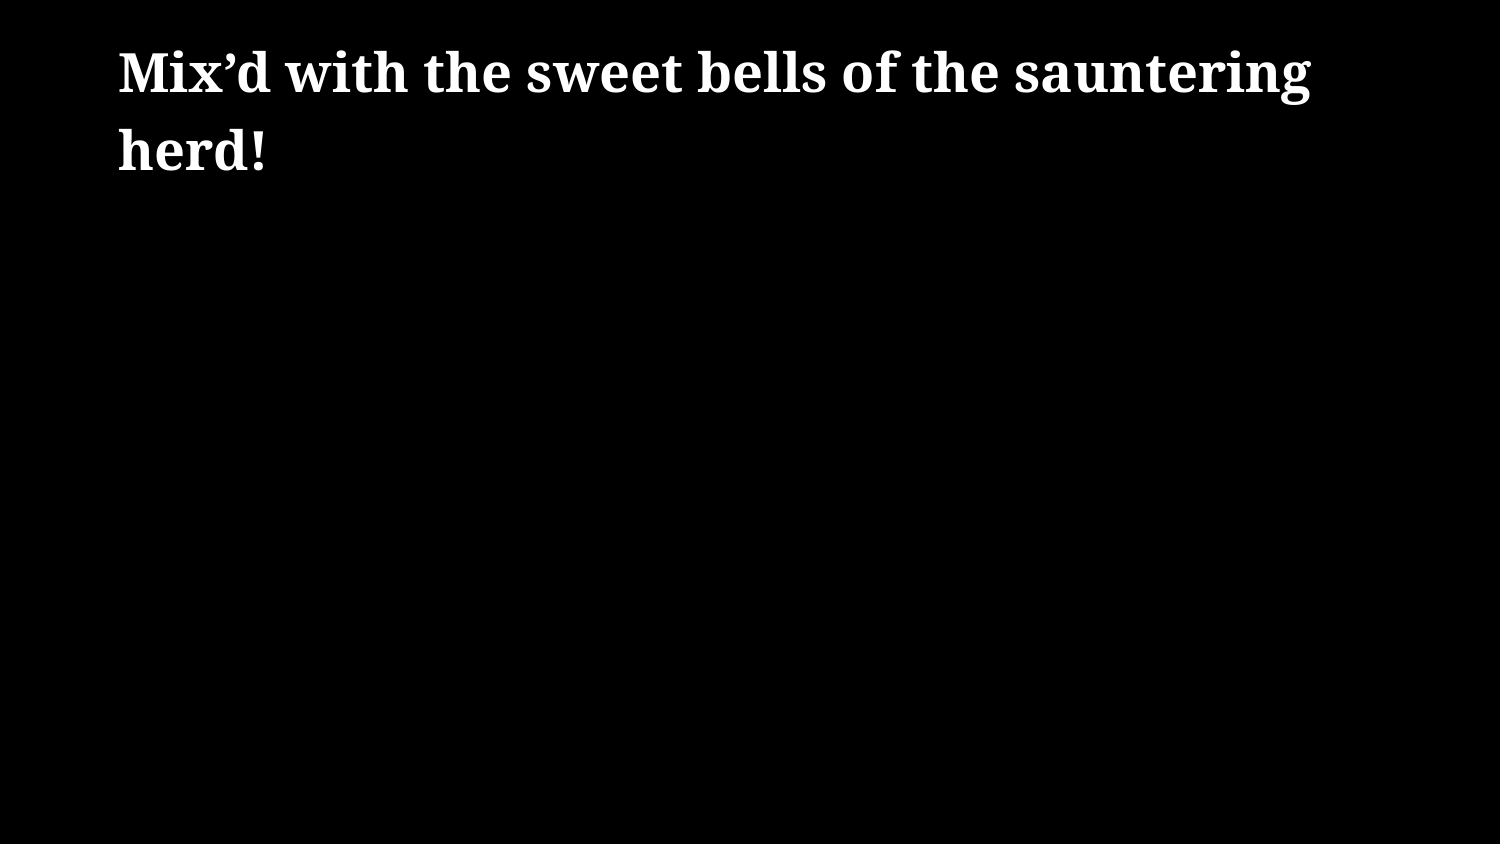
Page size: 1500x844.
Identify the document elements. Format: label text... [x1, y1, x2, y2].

title Mix’d with the sweet bells of the sauntering herd! [103, 17, 1397, 299]
